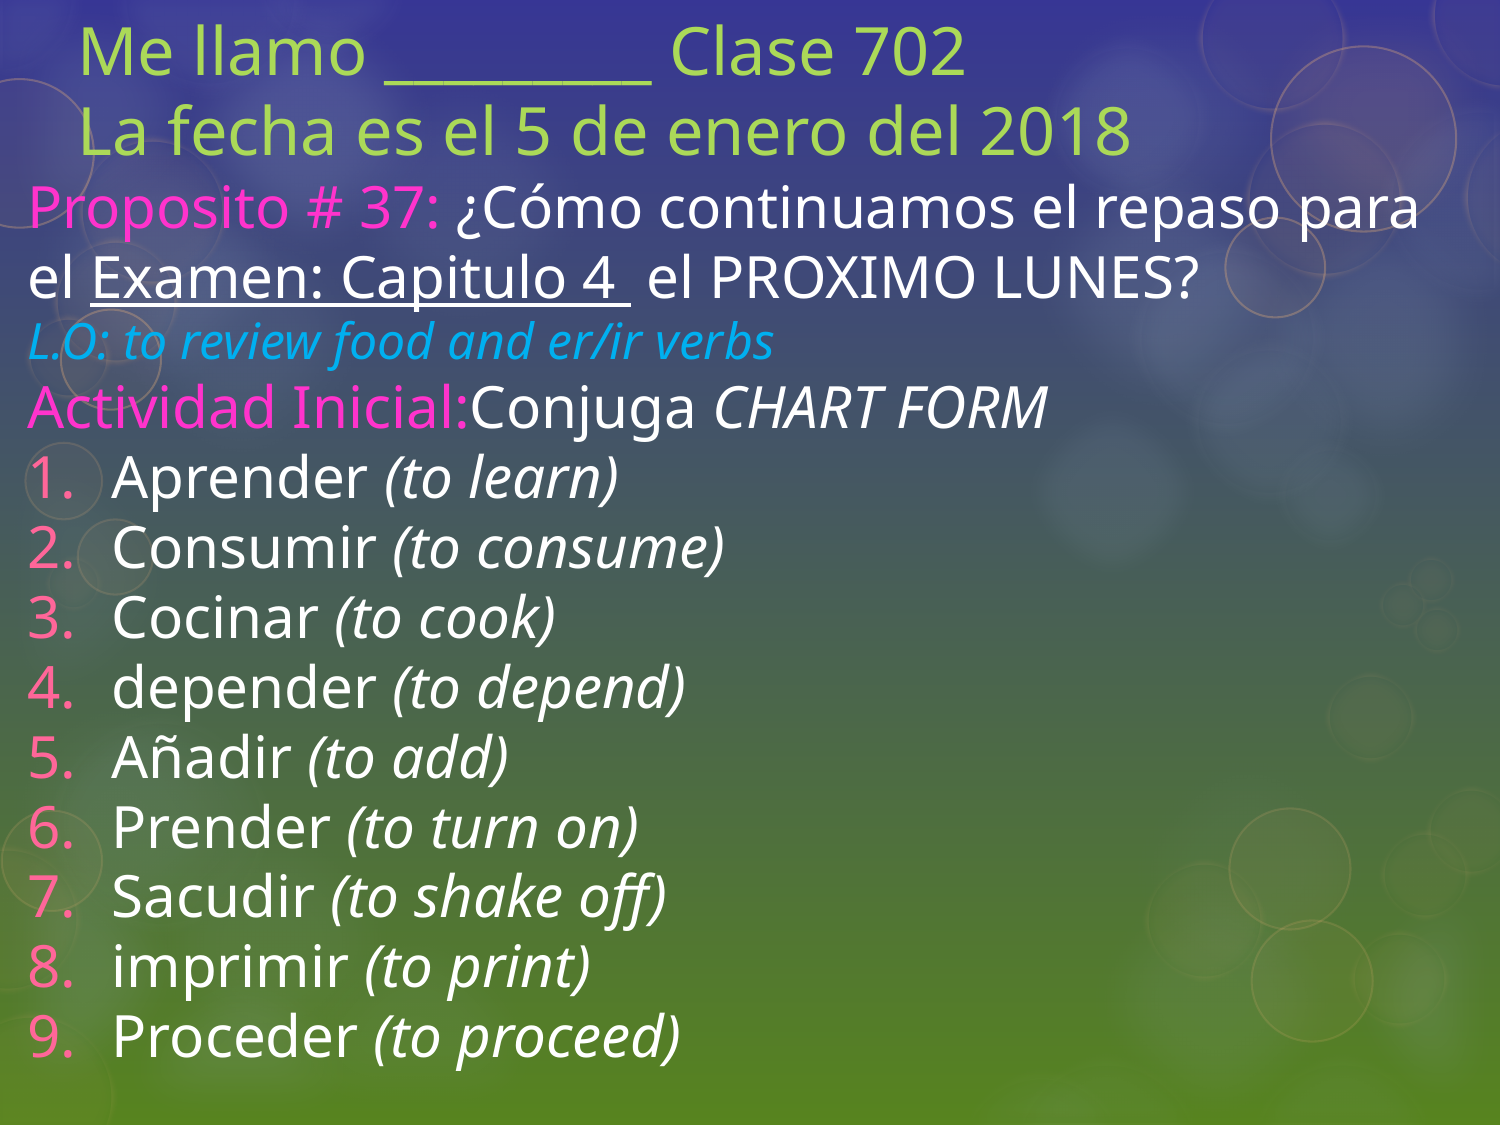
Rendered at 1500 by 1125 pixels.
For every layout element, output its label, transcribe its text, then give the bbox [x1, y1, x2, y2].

text_box Proposito # 37: ¿Cómo continuamos el repaso para el Examen: Capitulo 4 el PROXIMO LUNES? L.O: to review food and er/ir verbs Actividad Inicial:Conjuga CHART FORM Aprender (to learn) Consumir (to consume) Cocinar (to cook) depender (to depend) Añadir (to add) Prender (to turn on) Sacudir (to shake off) imprimir (to print) Proceder (to proceed) [12, 162, 1488, 1077]
title Me llamo _________ Clase 702 La fecha es el 5 de enero del 2018 [62, 12, 1450, 162]
